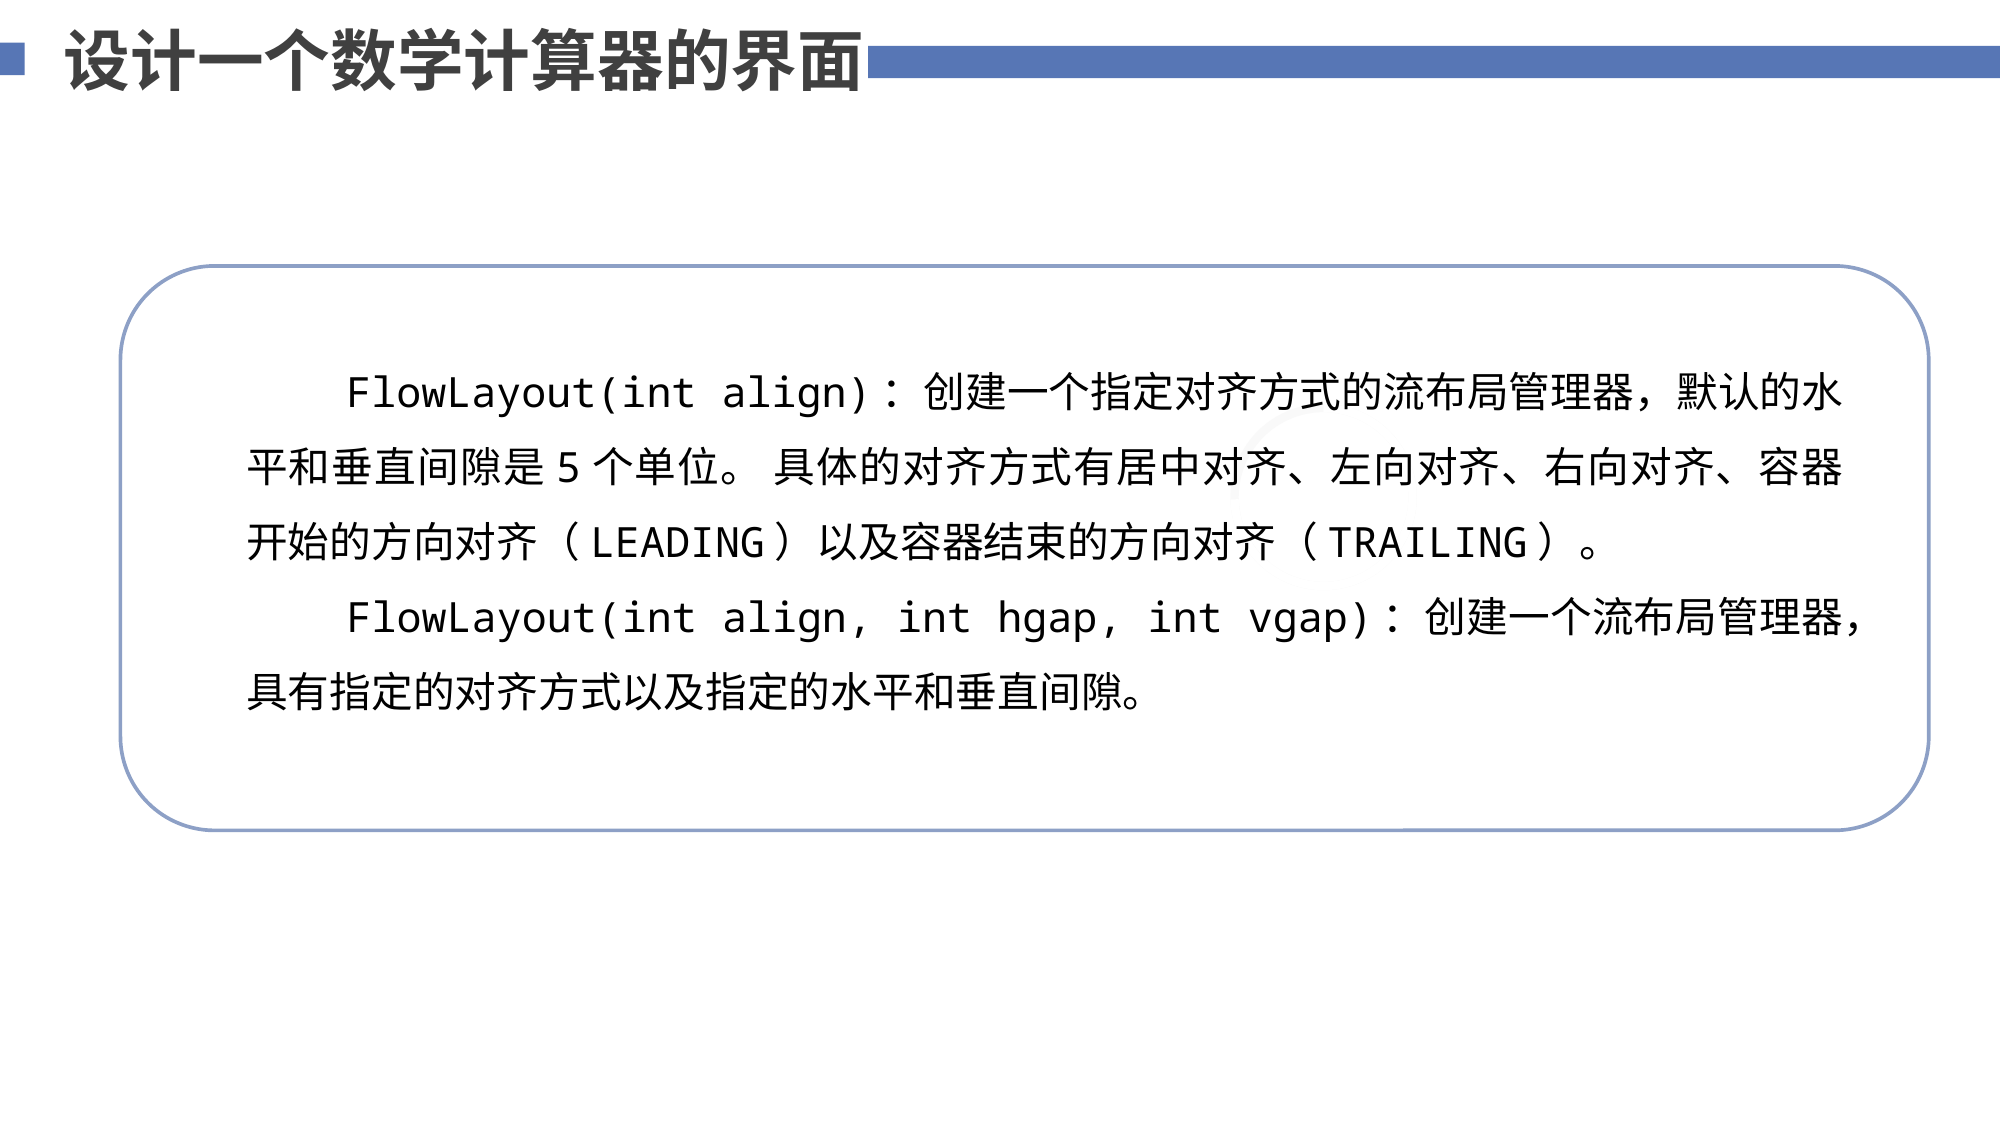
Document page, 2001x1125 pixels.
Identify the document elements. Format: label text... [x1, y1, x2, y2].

text_box [119, 264, 1930, 832]
text_box 设计一个数学计算器的界面 [63, 18, 865, 99]
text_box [1451, 385, 1494, 447]
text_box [1234, 407, 1413, 587]
text_box FlowLayout(int align)：创建一个指定对齐方式的流布局管理器，默认的水平和垂直间隙是5个单位。 具体的对齐方式有居中对齐、左向对齐、右向对齐、容器开始的方向对齐（LEADING）以及容器结束的方向对齐（TRAILING）。 FlowLayout(int align, int hgap, int vgap)：创建一个流布局管理器，具有指定的对齐方式以及指定的水平和垂直间隙。 [231, 333, 1859, 799]
text_box [0, 41, 26, 76]
text_box [867, 45, 2000, 79]
